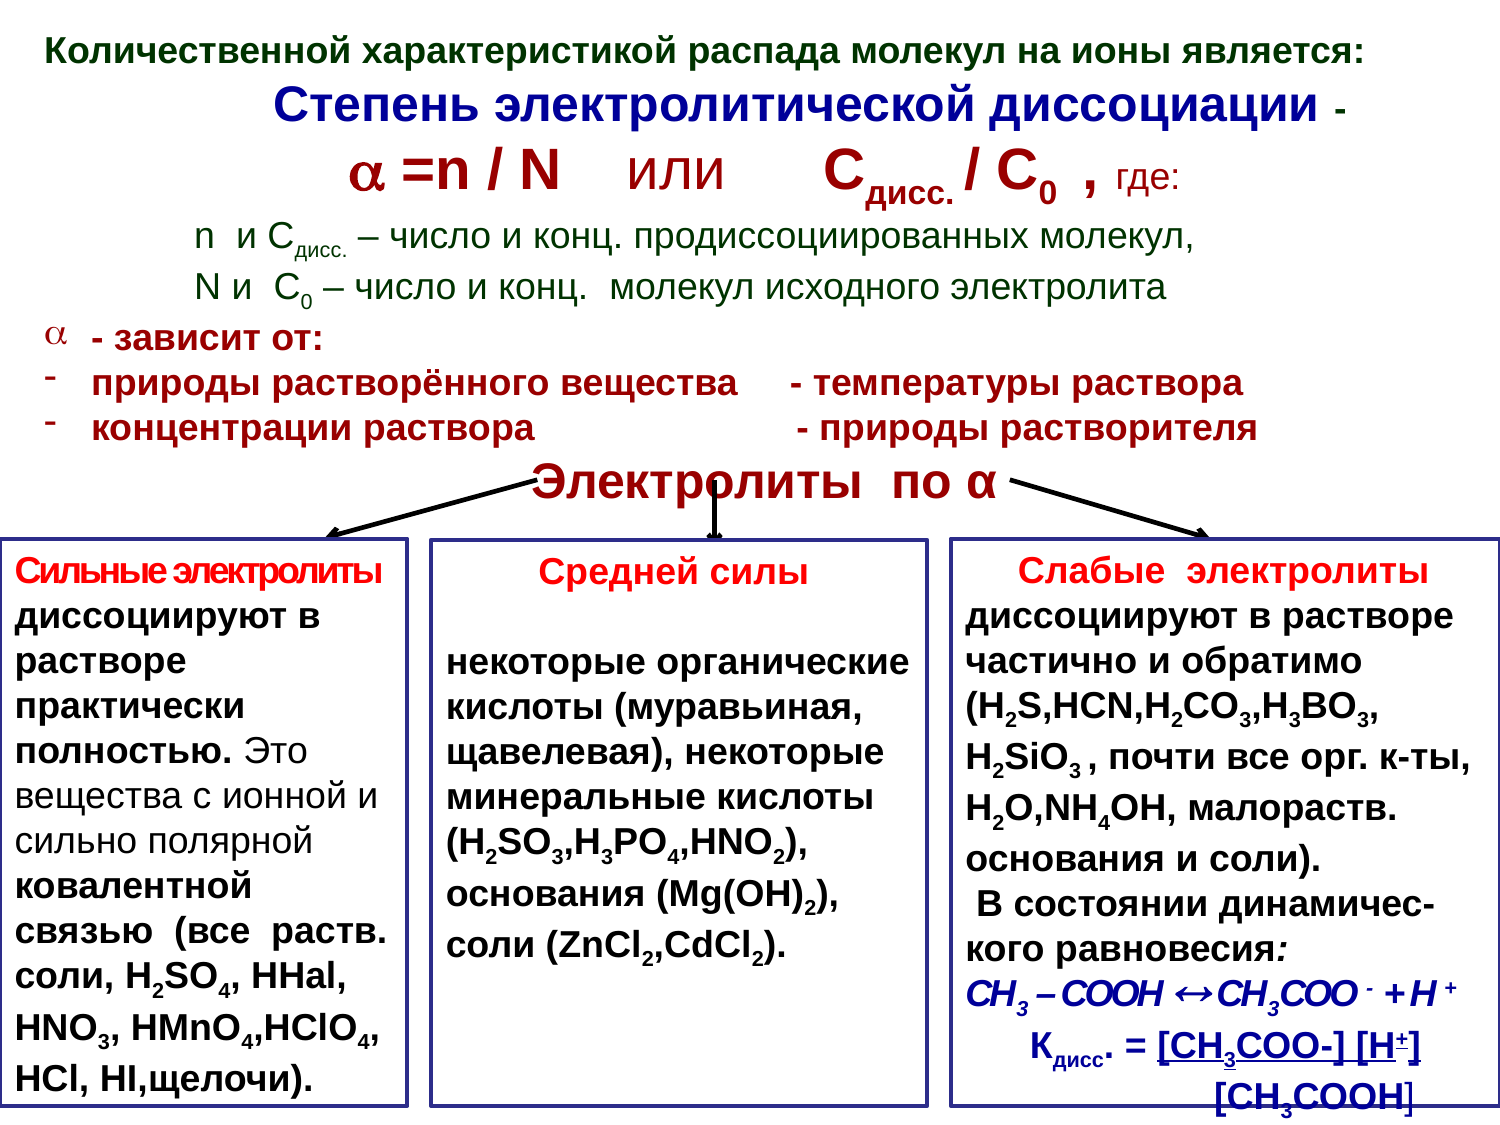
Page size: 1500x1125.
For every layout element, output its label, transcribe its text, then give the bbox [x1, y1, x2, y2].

text_box Количественной характеристикой распада молекул на ионы является: Степень электролитической диссоциации -  =n / N или Сдисс. / С0 , где: n и Cдисс. – число и конц. продиссоциированных молекул, N и C0 – число и конц. молекул исходного электролита - зависит от: природы растворённого вещества - температуры раствора концентрации раствора - природы растворителя Электролиты по α [29, 19, 1500, 821]
text_box Cлабые электролиты диссоциируют в растворе частично и обратимо (H2S,HCN,H2CO3,H3BO3, H2SiO3 , почти все орг. к-ты, Н2О,NH4OH, малораств. основания и соли). В состоянии динамичес-кого равновесия: СН3 – СООН  СН3СОО - + Н + Кдисс. = [СН3СОО-] [Н+] [СН3СООН] [949, 537, 1500, 1108]
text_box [1009, 479, 1211, 540]
text_box Сильные электролиты диссоциируют в растворе практически полностью. Это вещества с ионной и сильно полярной ковалентной связью (все раств. соли, H2SO4, HHal, HNO3, HMnO4,HClO4, HCl, HI,щелочи). [0, 537, 409, 1108]
text_box Средней силы некоторые органические кислоты (муравьиная, щавелевая), некоторые минеральные кислоты (H2SO3,H3PO4,HNO2), основания (Mg(OH)2), соли (ZnCl2,CdCl2). [429, 538, 929, 1108]
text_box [324, 479, 538, 539]
